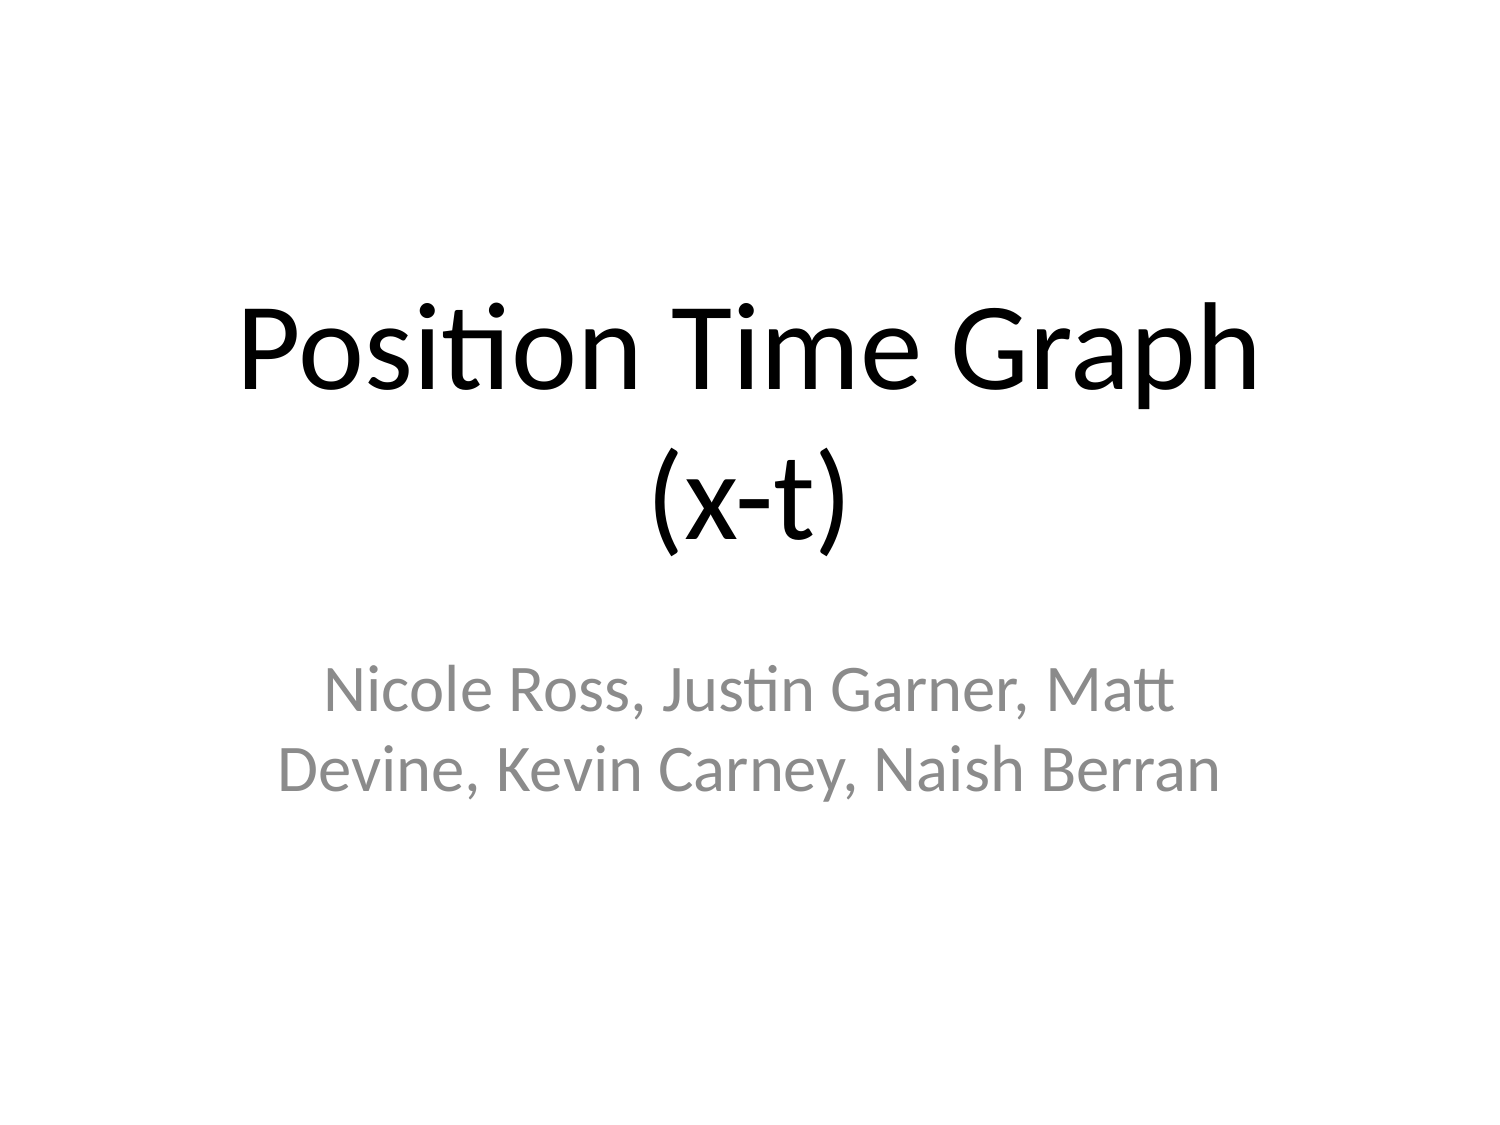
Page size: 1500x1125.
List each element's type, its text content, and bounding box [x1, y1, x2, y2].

subtitle Nicole Ross, Justin Garner, Matt Devine, Kevin Carney, Naish Berran [225, 637, 1275, 925]
title Position Time Graph (x-t) [112, 237, 1388, 591]
